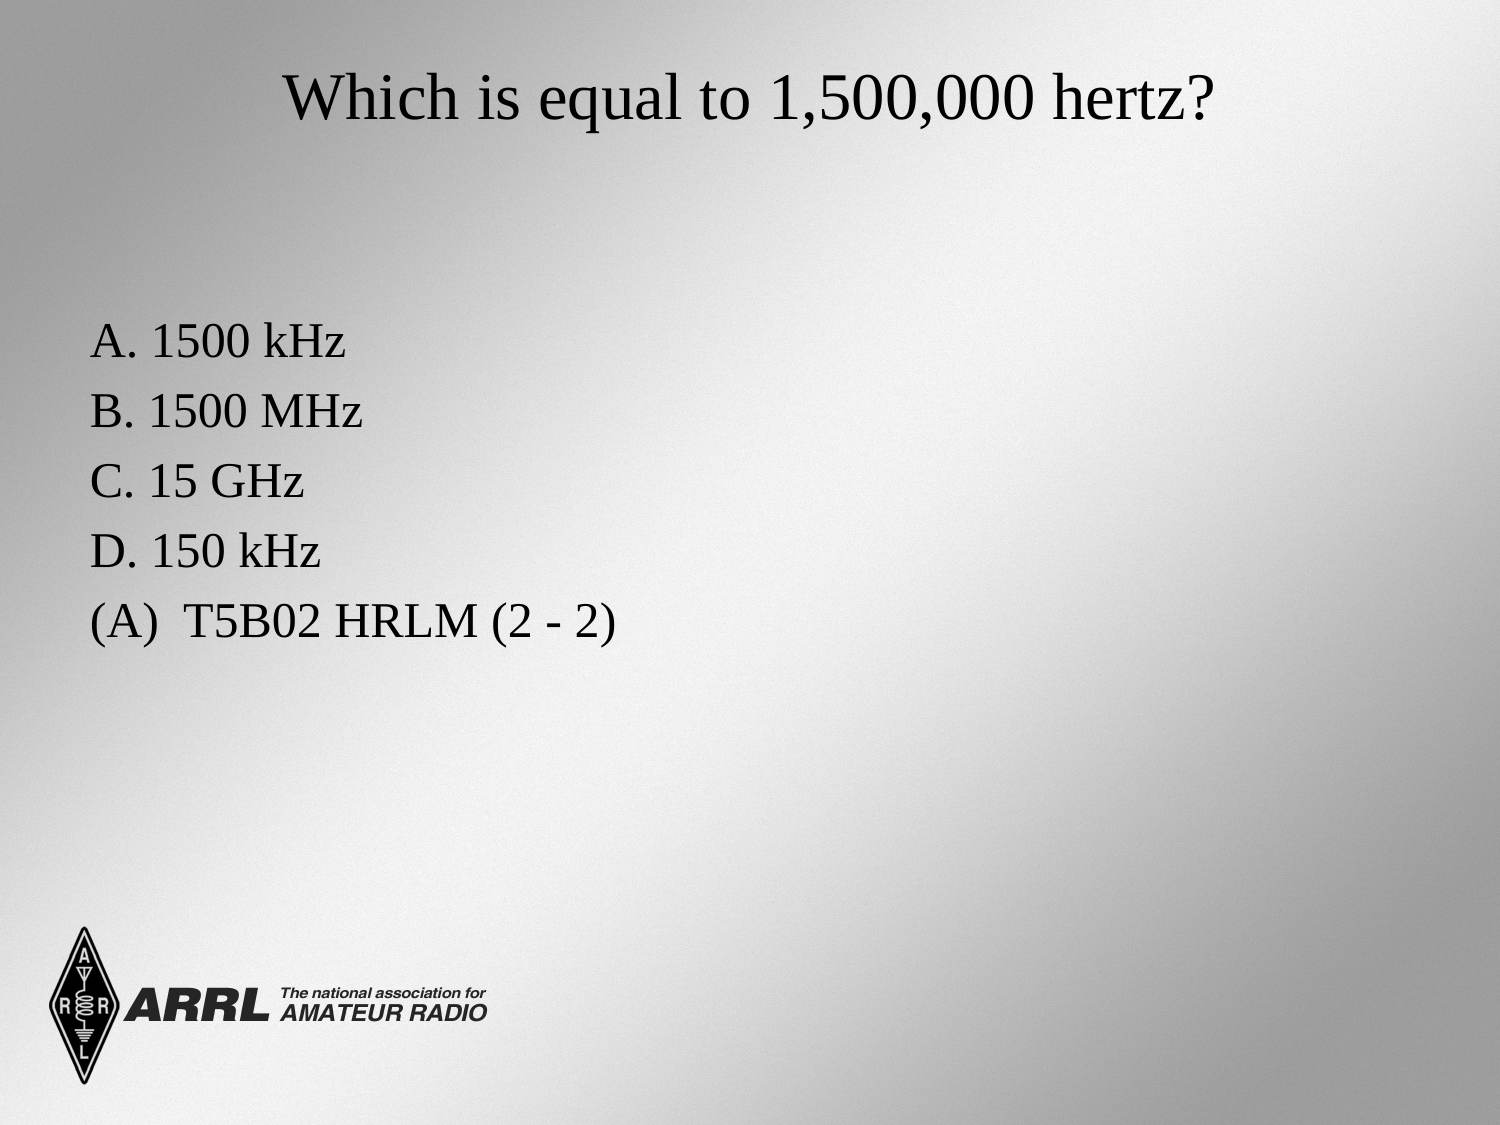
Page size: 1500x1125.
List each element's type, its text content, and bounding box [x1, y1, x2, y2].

picture [0, 0, 1500, 1125]
title Which is equal to 1,500,000 hertz? [75, 45, 1425, 233]
list A. 1500 kHz B. 1500 MHz C. 15 GHz D. 150 kHz (A) T5B02 HRLM (2 - 2) [75, 299, 1425, 1005]
